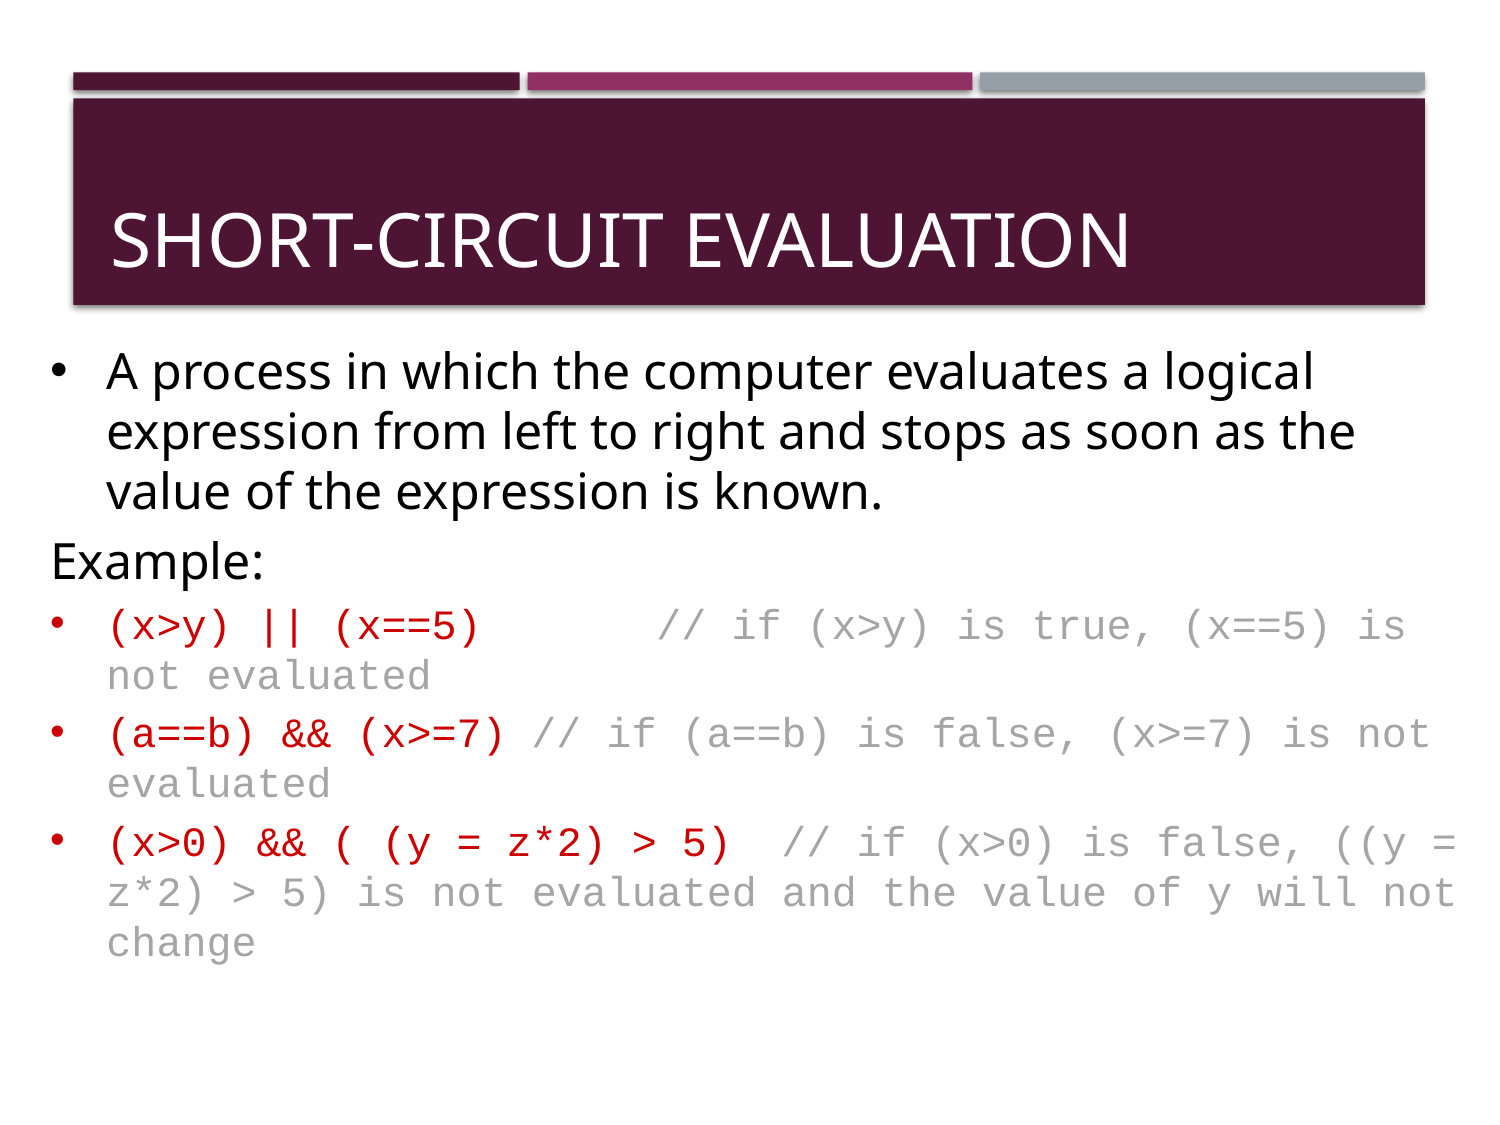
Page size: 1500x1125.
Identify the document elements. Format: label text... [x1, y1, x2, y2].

text_box A process in which the computer evaluates a logical expression from left to right and stops as soon as the value of the expression is known. Example: (x>y) || (x==5) // if (x>y) is true, (x==5) is not evaluated (a==b) && (x>=7) // if (a==b) is false, (x>=7) is not evaluated (x>0) && ( (y = z*2) > 5) // if (x>0) is false, ((y = z*2) > 5) is not evaluated and the value of y will not change [35, 331, 1475, 982]
title Short-Circuit Evaluation [95, 112, 1406, 291]
